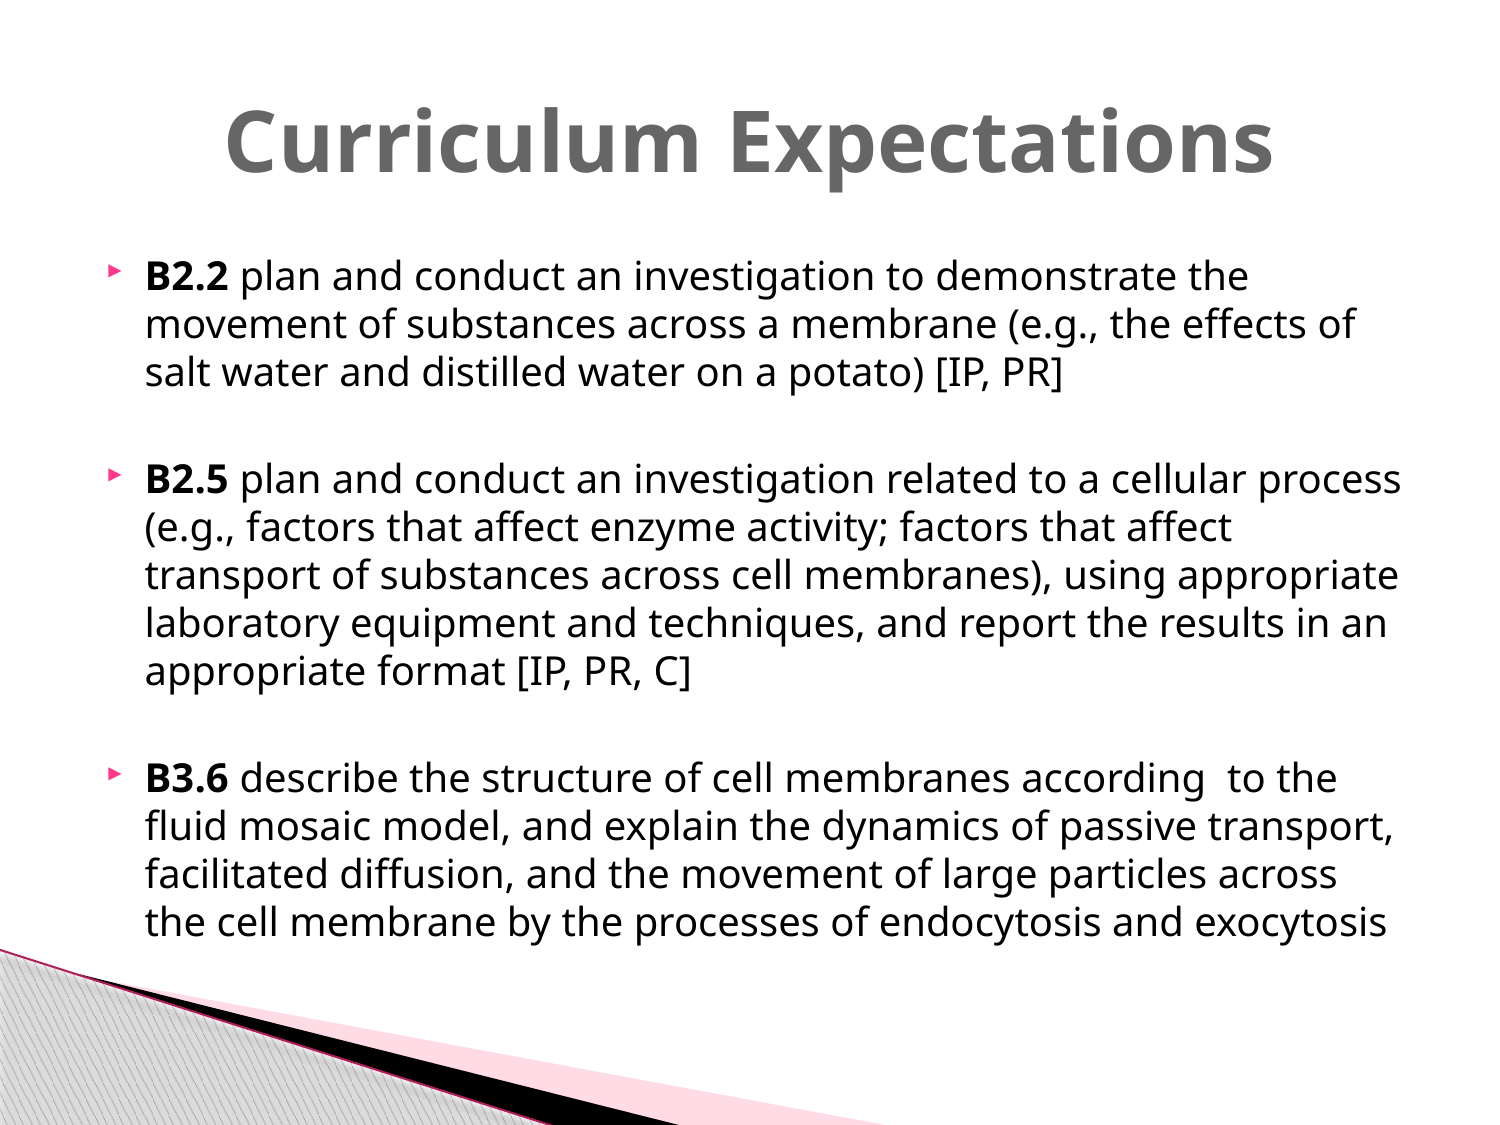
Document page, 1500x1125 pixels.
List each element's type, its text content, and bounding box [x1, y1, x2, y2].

title Curriculum Expectations [75, 45, 1425, 233]
list B2.2 plan and conduct an investigation to demonstrate the movement of substances across a membrane (e.g., the effects of salt water and distilled water on a potato) [IP, PR] B2.5 plan and conduct an investigation related to a cellular process (e.g., factors that affect enzyme activity; factors that affect transport of substances across cell membranes), using appropriate laboratory equipment and techniques, and report the results in an appropriate format [IP, PR, C] B3.6 describe the structure of cell membranes according to the fluid mosaic model, and explain the dynamics of passive transport, facilitated diffusion, and the movement of large particles across the cell membrane by the processes of endocytosis and exocytosis [75, 243, 1425, 986]
